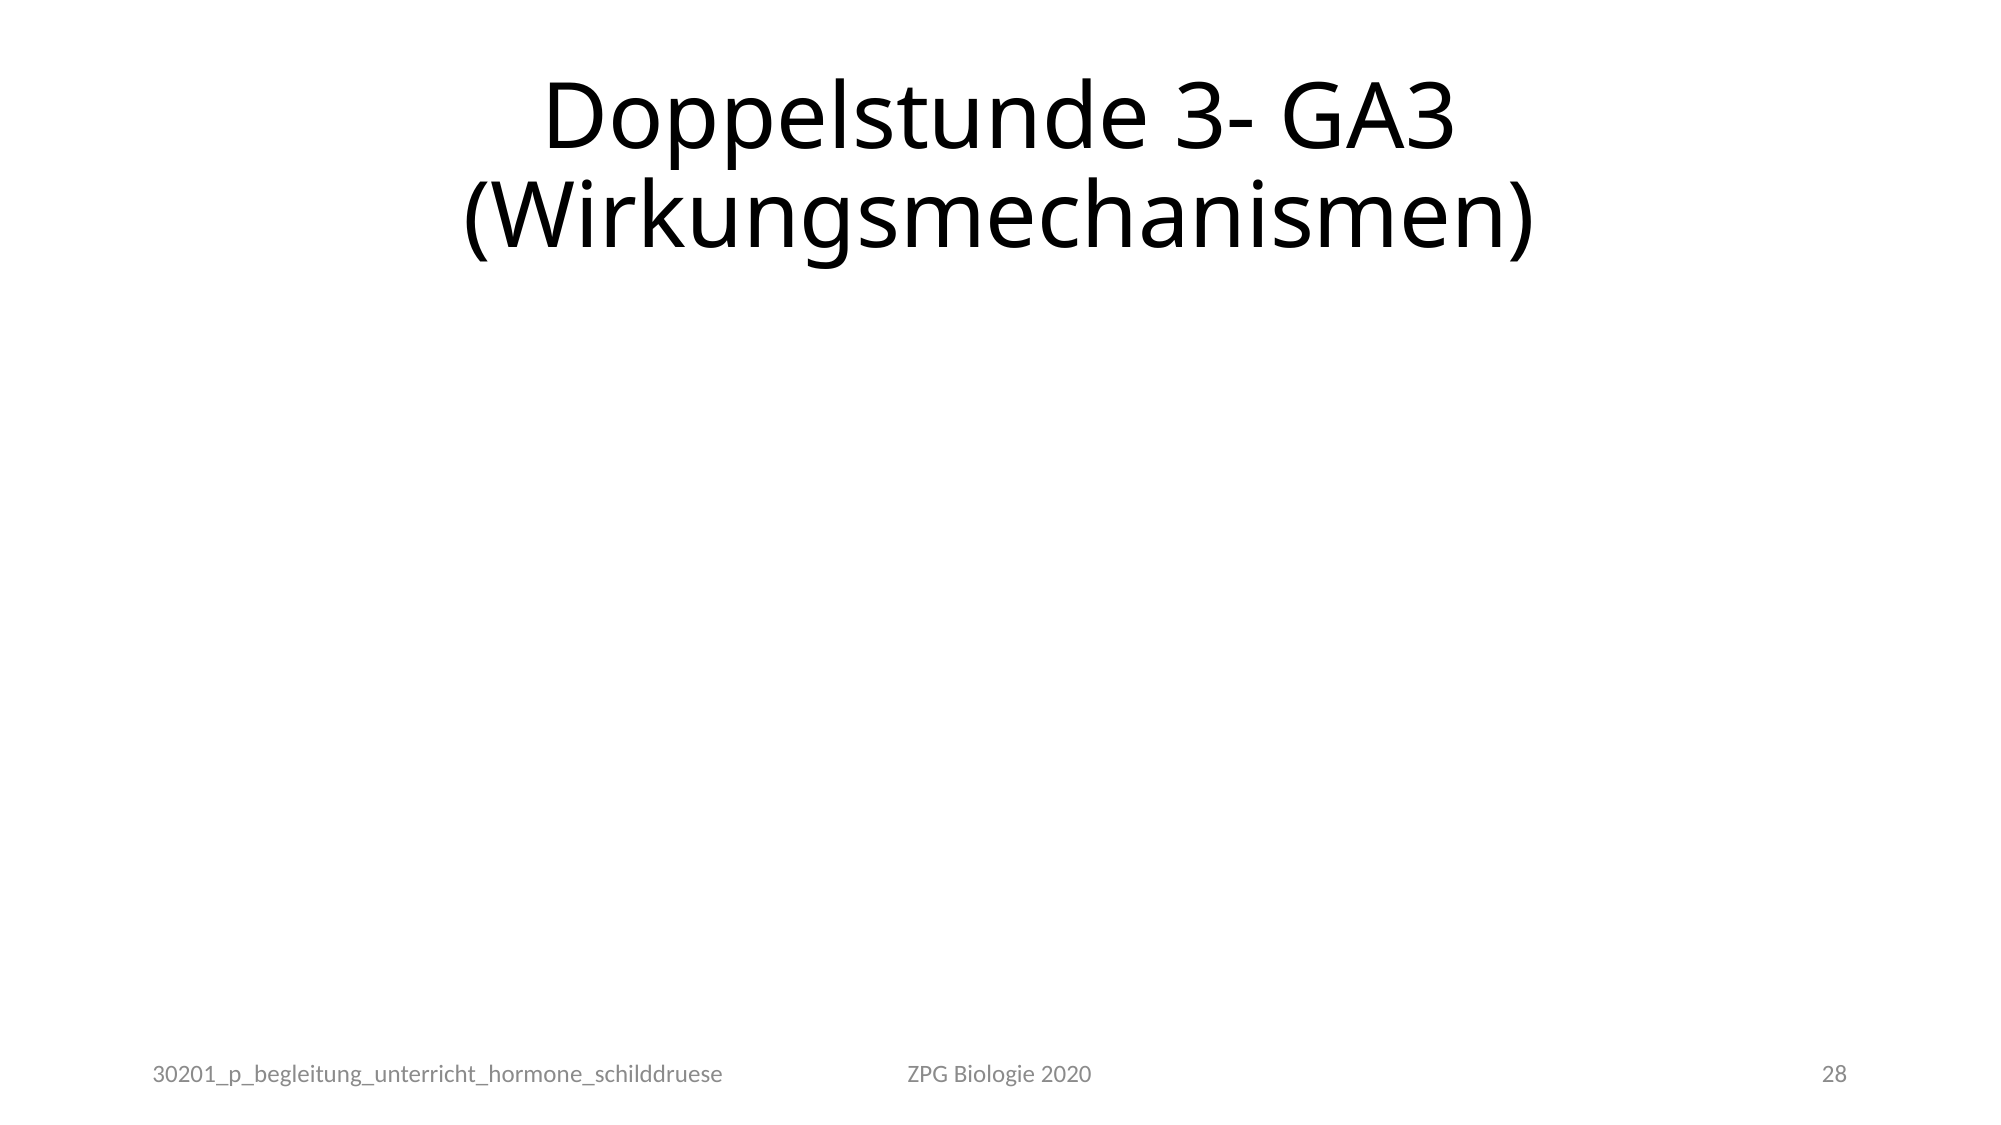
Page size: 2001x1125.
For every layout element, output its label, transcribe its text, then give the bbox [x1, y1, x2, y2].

footer ZPG Biologie 2020 [662, 1042, 1338, 1103]
slide_number 30201_p_begleitung_unterricht_hormone_schilddruese [137, 1042, 662, 1103]
slide_number 28 [1412, 1042, 1863, 1103]
title Doppelstunde 3- GA3 (Wirkungsmechanismen) [137, 59, 1863, 278]
